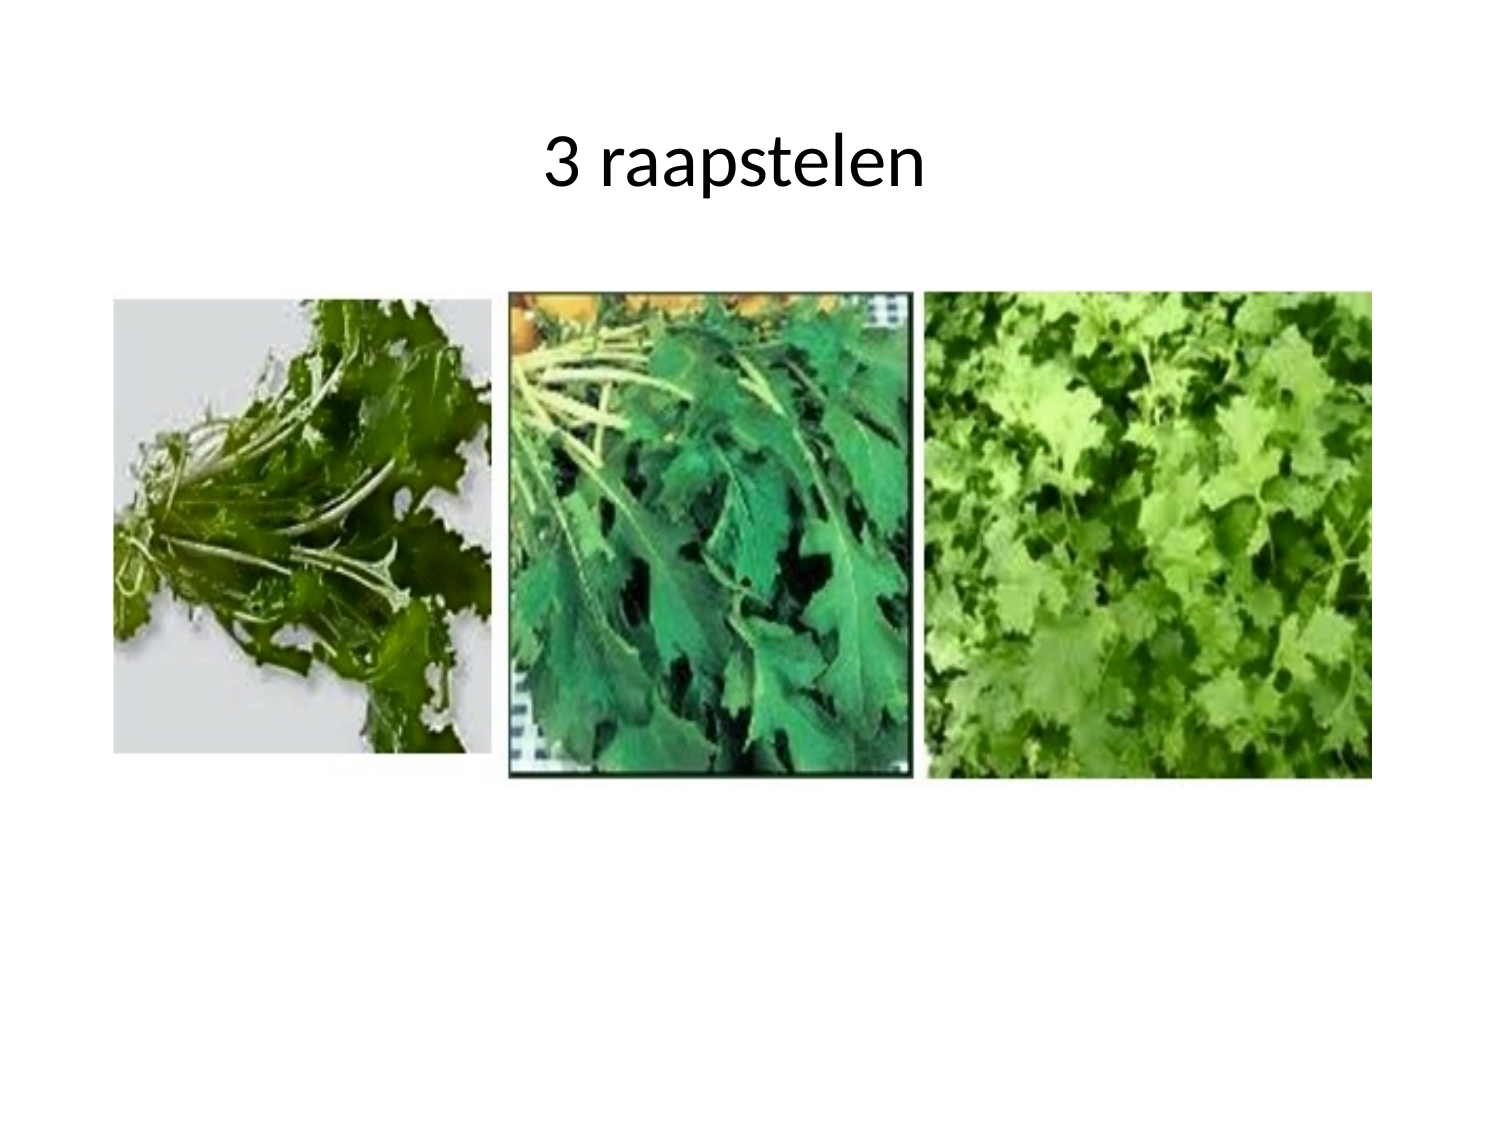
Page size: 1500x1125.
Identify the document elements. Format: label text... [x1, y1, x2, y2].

title 3 raapstelen [100, 101, 1388, 303]
picture [111, 290, 1372, 788]
